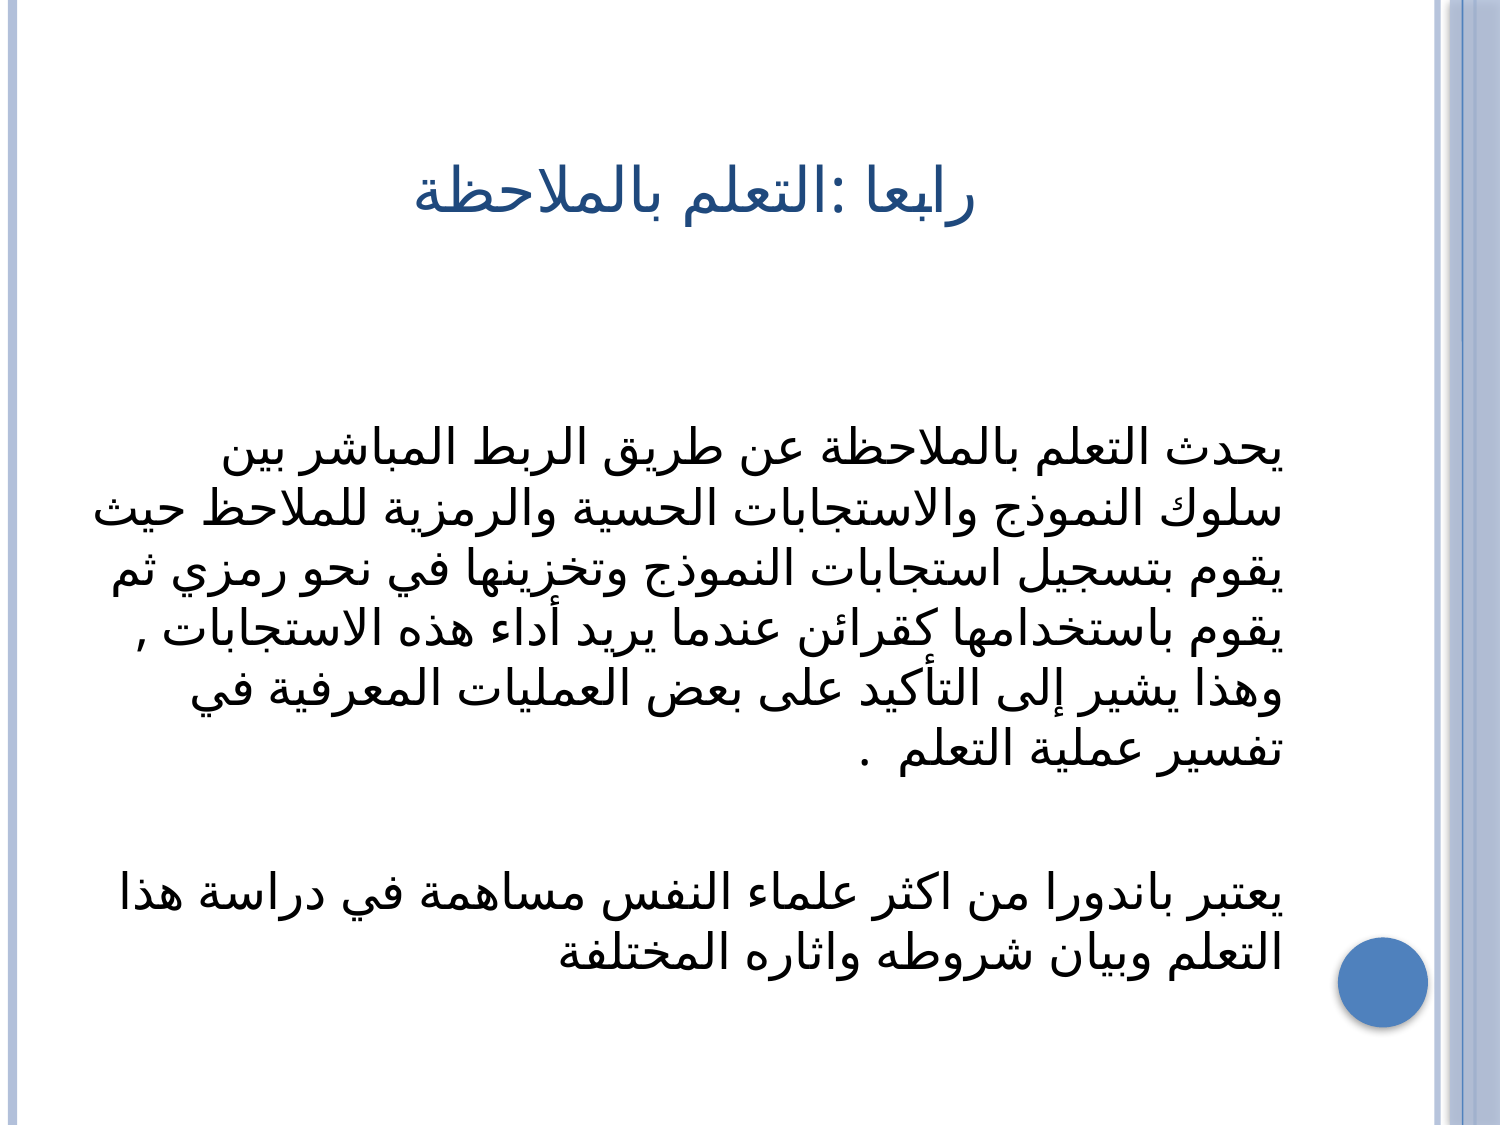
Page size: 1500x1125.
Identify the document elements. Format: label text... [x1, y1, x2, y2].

list يحدث التعلم بالملاحظة عن طريق الربط المباشر بين سلوك النموذج والاستجابات الحسية والرمزية للملاحظ حيث يقوم بتسجيل استجابات النموذج وتخزينها في نحو رمزي ثم يقوم باستخدامها كقرائن عندما يريد أداء هذه الاستجابات , وهذا يشير إلى التأكيد على بعض العمليات المعرفية في تفسير عملية التعلم . يعتبر باندورا من اكثر علماء النفس مساهمة في دراسة هذا التعلم وبيان شروطه واثاره المختلفة [75, 262, 1300, 1062]
title رابعا :التعلم بالملاحظة [75, 45, 1300, 233]
